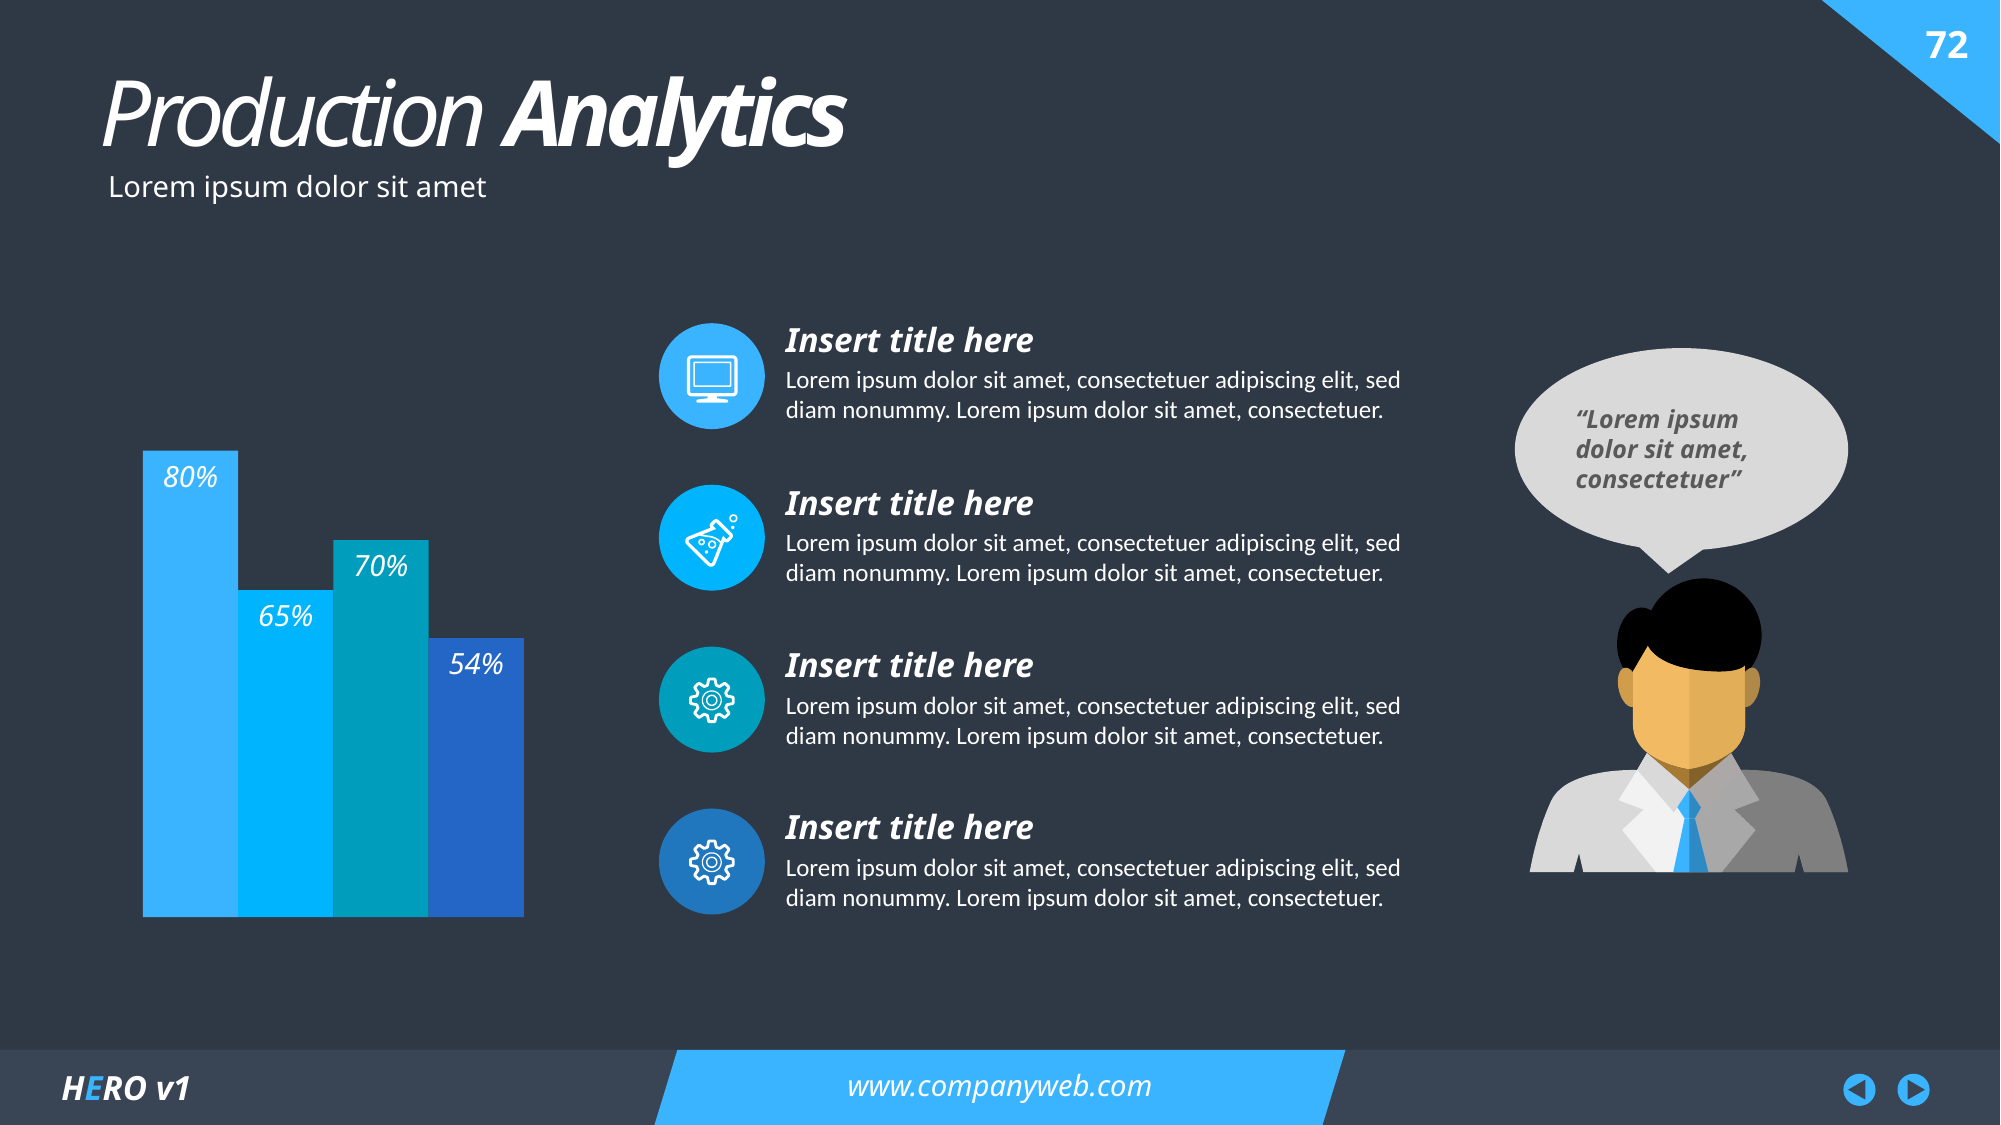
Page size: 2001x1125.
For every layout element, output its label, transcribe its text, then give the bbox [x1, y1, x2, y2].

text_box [1514, 348, 1849, 551]
text_box Production Analytics [84, 63, 1171, 169]
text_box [770, 637, 1465, 758]
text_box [658, 323, 765, 430]
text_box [770, 474, 1465, 595]
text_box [770, 311, 1465, 433]
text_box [142, 450, 524, 918]
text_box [658, 646, 765, 753]
text_box Lorem ipsum dolor sit amet [93, 169, 785, 207]
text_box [658, 808, 765, 915]
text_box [1529, 578, 1849, 873]
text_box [658, 484, 765, 591]
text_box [770, 799, 1465, 920]
